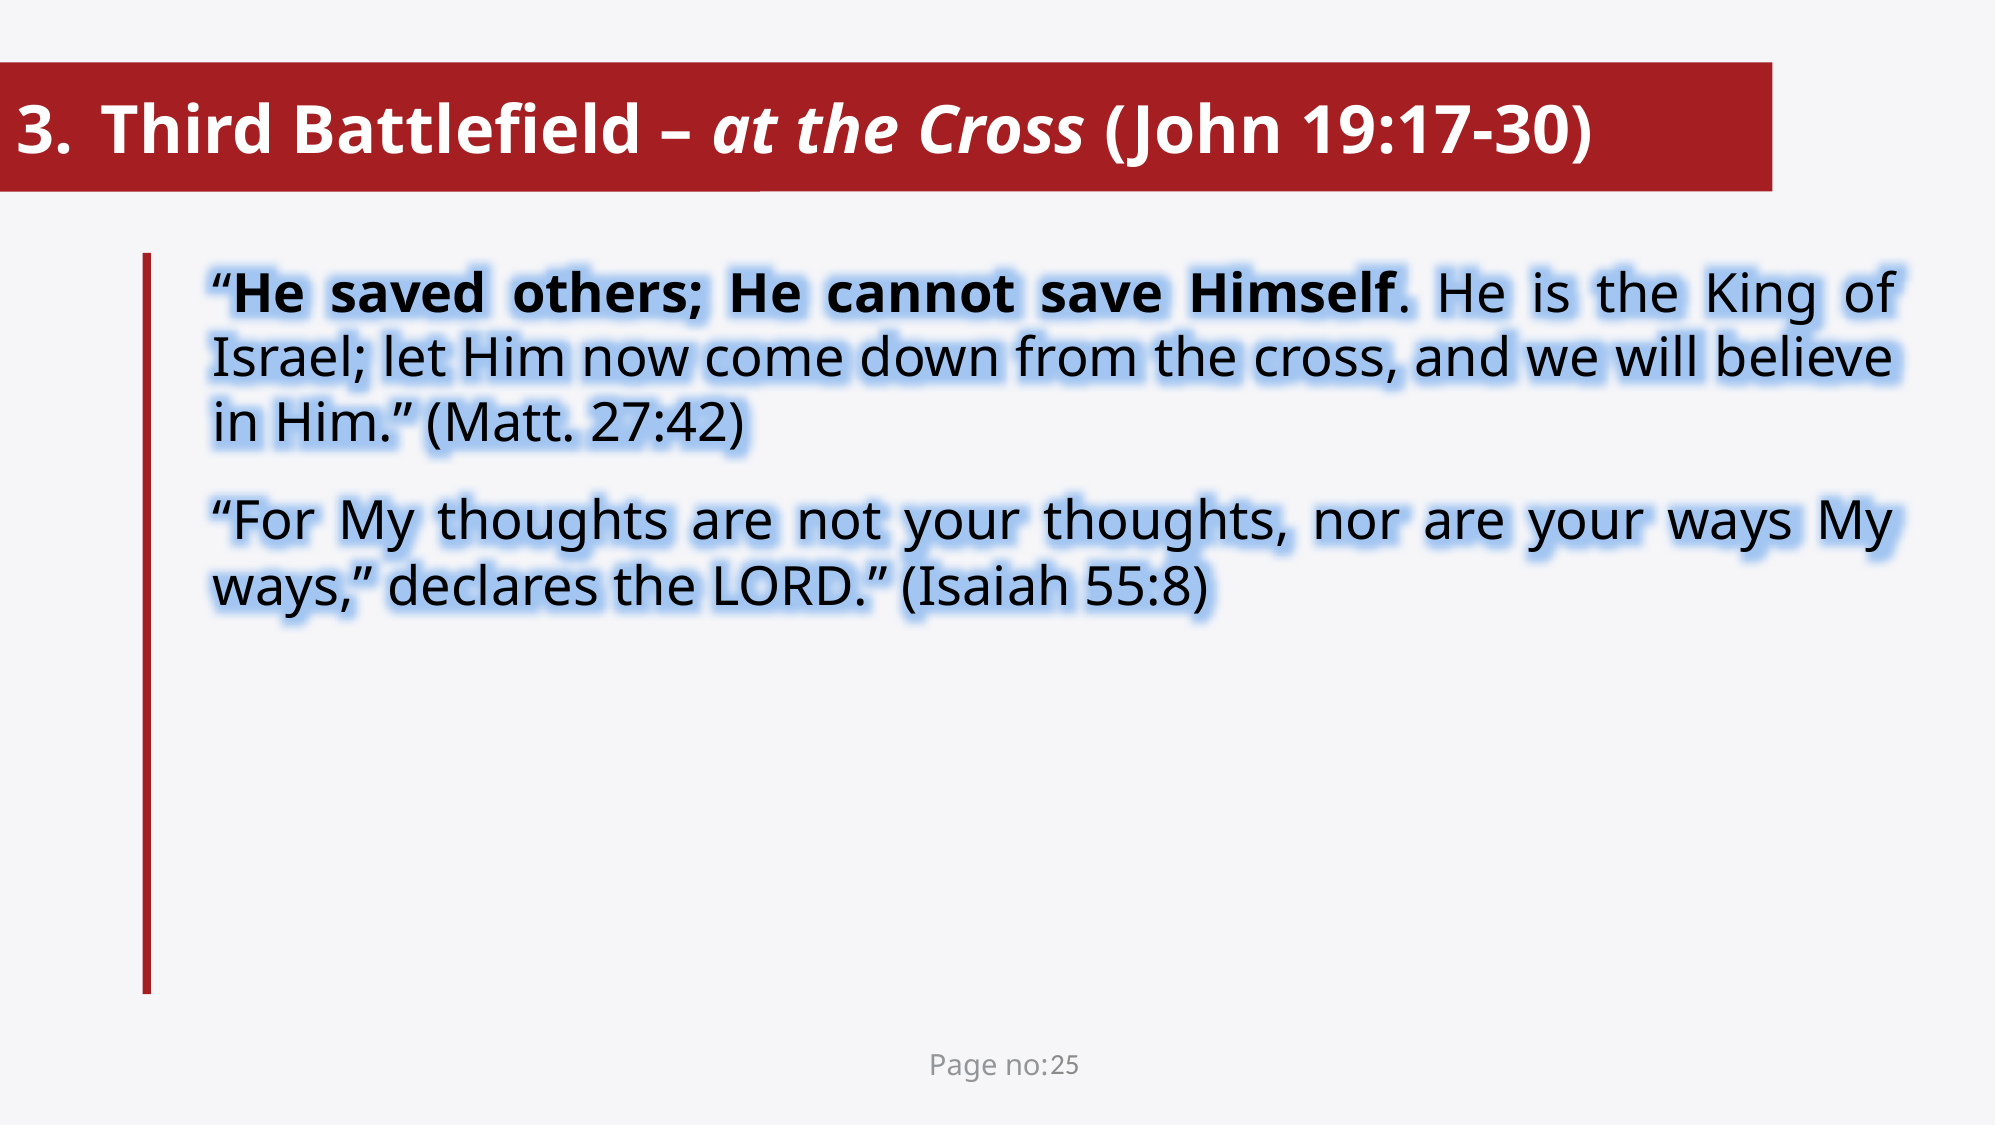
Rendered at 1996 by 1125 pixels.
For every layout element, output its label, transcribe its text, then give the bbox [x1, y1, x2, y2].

text_box “He saved others; He cannot save Himself. He is the King of Israel; let Him now come down from the cross, and we will believe in Him.” (Matt. 27:42) [198, 250, 1911, 461]
text_box “For My thoughts are not your thoughts, nor are your ways My ways,” declares the Lord.” (Isaiah 55:8) [198, 478, 1911, 624]
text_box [1, 62, 1798, 192]
